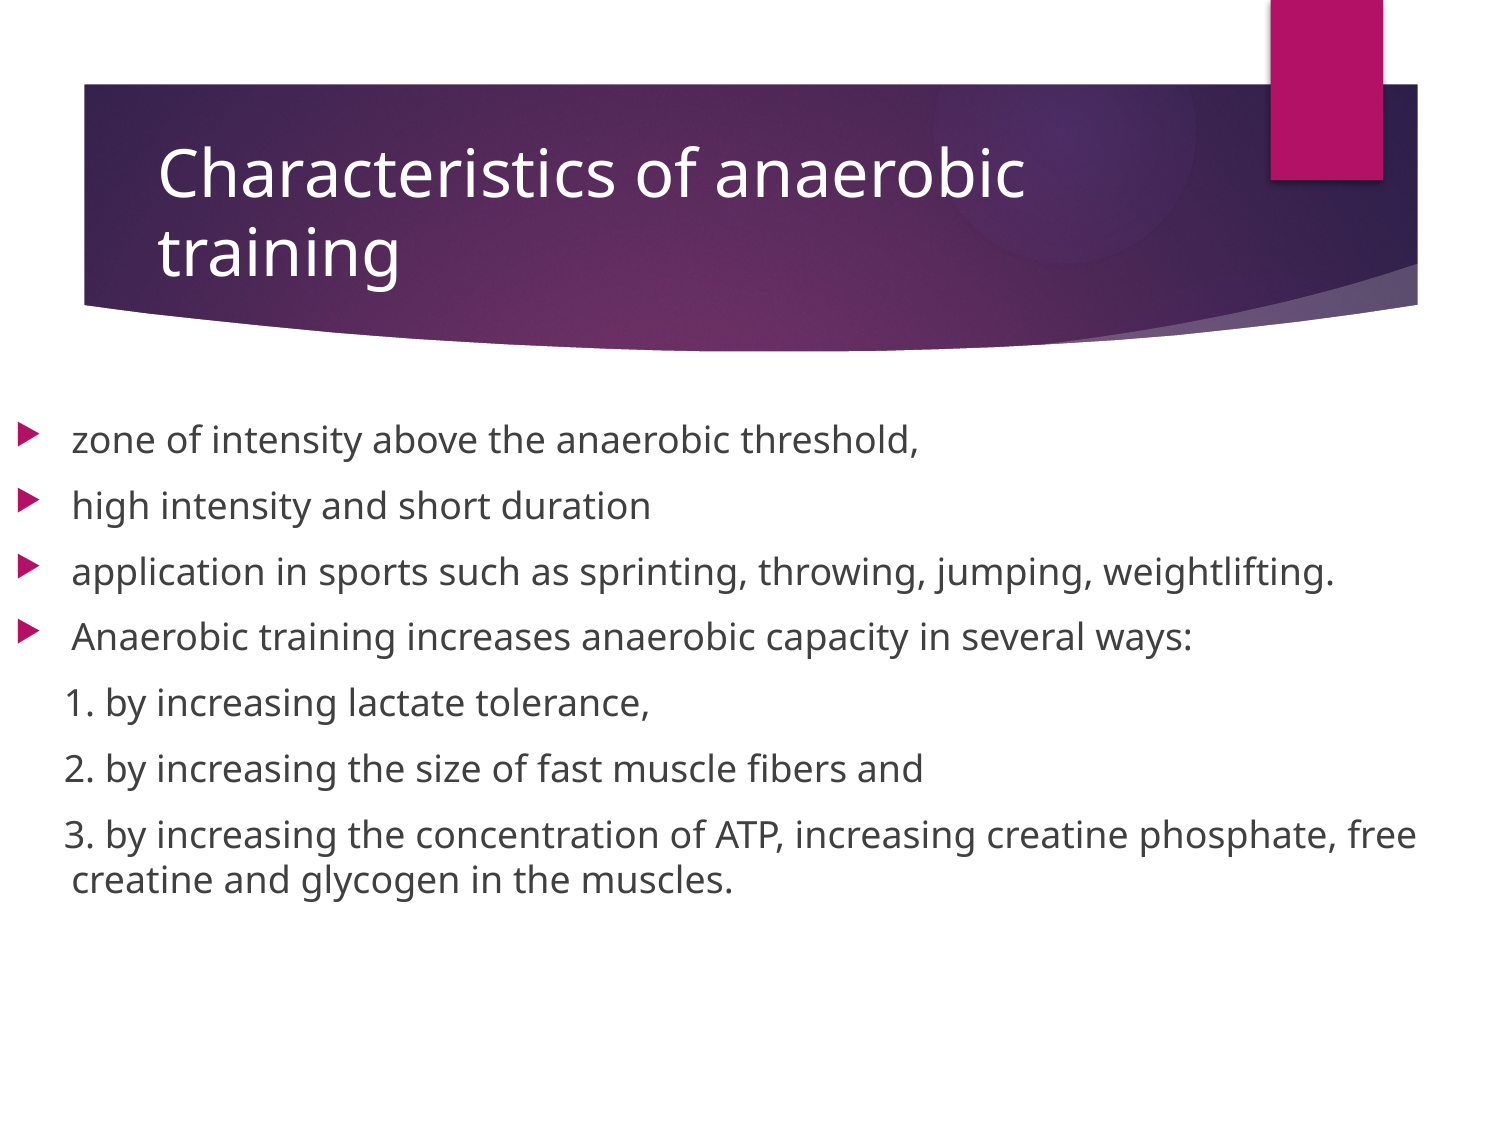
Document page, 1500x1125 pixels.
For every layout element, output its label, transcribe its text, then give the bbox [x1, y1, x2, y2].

title Characteristics of anaerobic training [142, 152, 1183, 269]
list zone of intensity above the anaerobic threshold, high intensity and short duration application in sports such as sprinting, throwing, jumping, weightlifting. Anaerobic training increases anaerobic capacity in several ways: 1. by increasing lactate tolerance, 2. by increasing the size of fast muscle fibers and 3. by increasing the concentration of ATP, increasing creatine phosphate, free creatine and glycogen in the muscles. [0, 408, 1500, 988]
